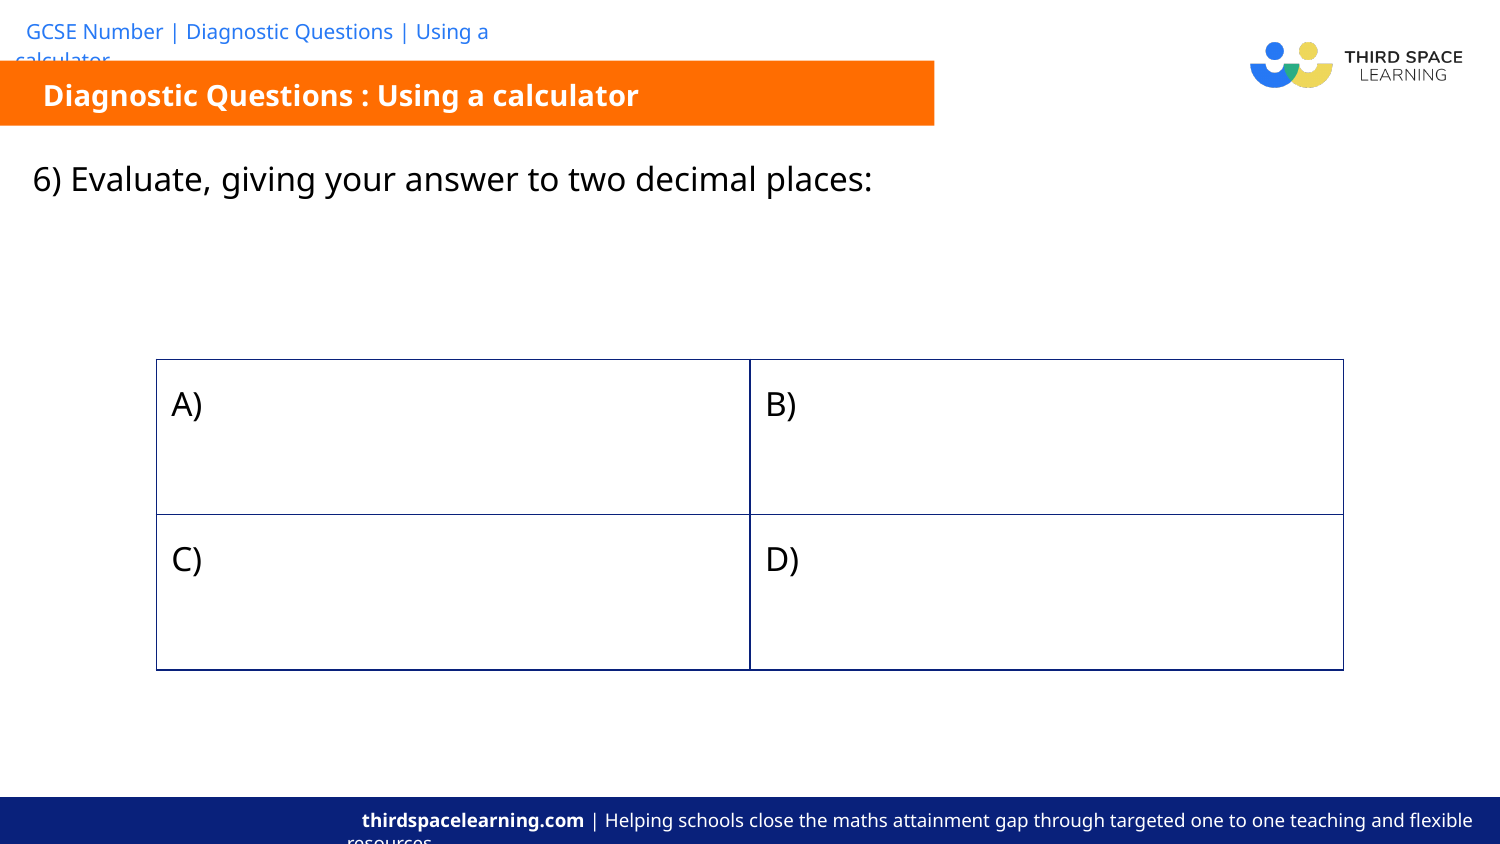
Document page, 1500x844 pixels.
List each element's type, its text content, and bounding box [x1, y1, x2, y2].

picture [1250, 33, 1465, 99]
text_box Diagnostic Questions : Using a calculator [27, 61, 778, 127]
